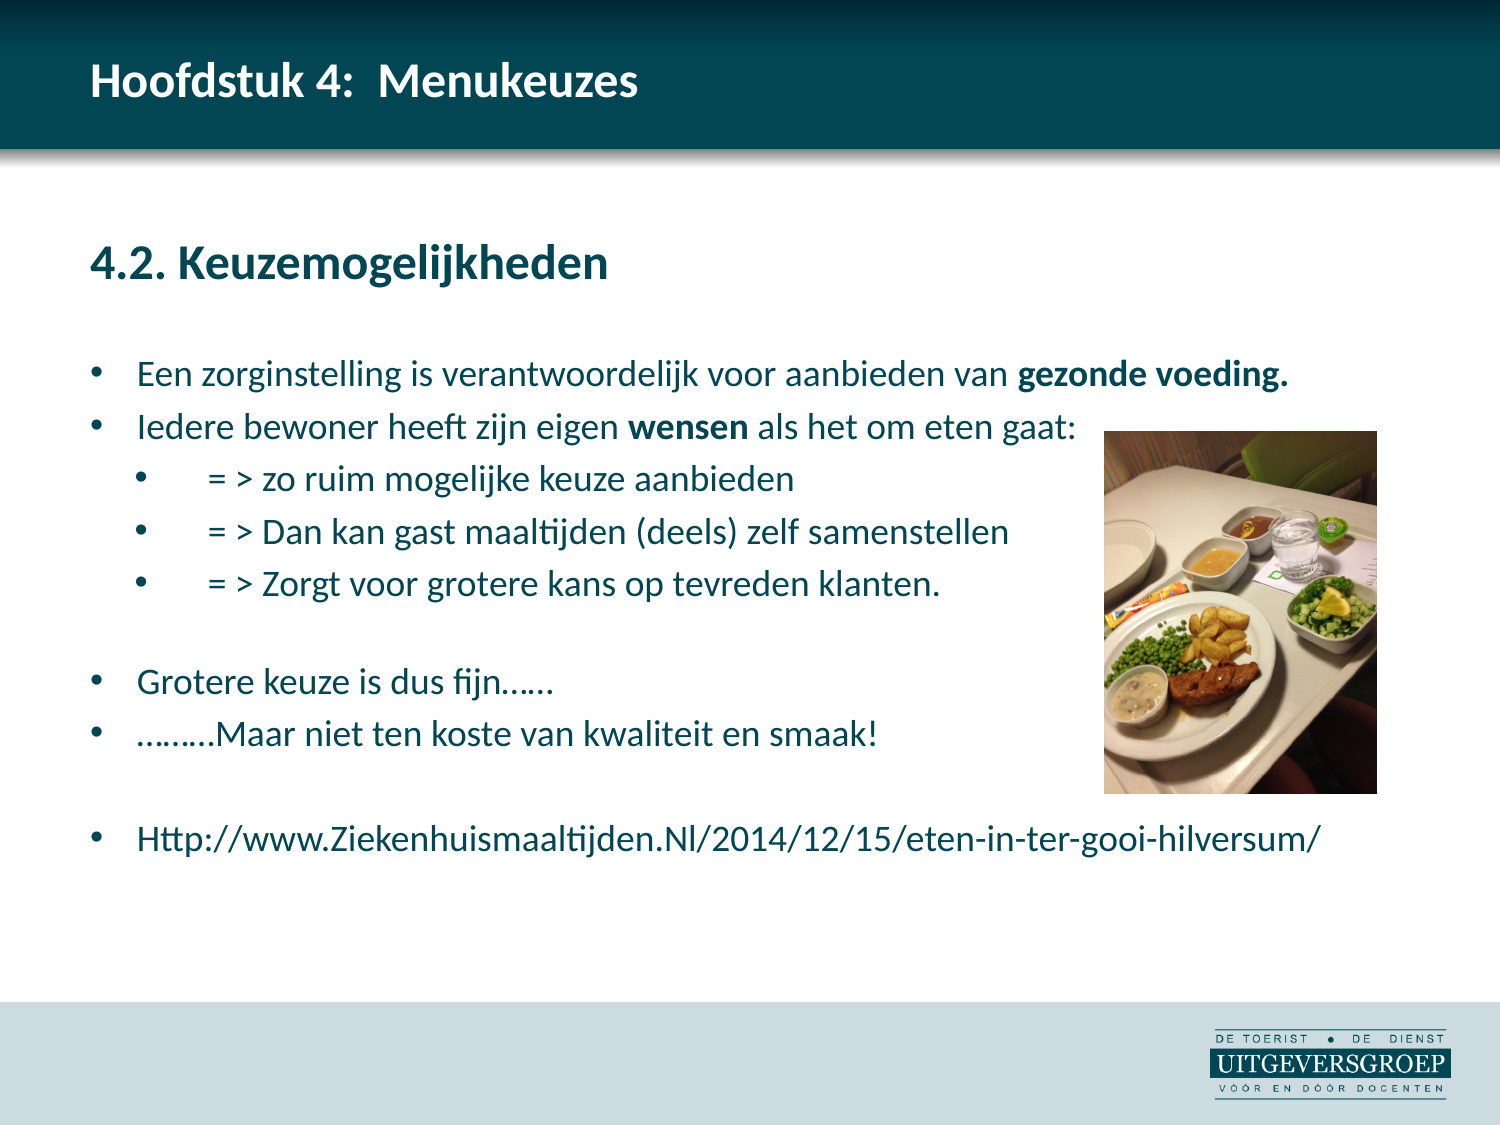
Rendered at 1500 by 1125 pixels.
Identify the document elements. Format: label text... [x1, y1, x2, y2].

picture [1210, 1021, 1451, 1106]
title Hoofdstuk 4: Menukeuzes [75, 0, 1425, 172]
list 4.2. Keuzemogelijkheden Een zorginstelling is verantwoordelijk voor aanbieden van gezonde voeding. Iedere bewoner heeft zijn eigen wensen als het om eten gaat: = > zo ruim mogelijke keuze aanbieden = > Dan kan gast maaltijden (deels) zelf samenstellen = > Zorgt voor grotere kans op tevreden klanten. Grotere keuze is dus fijn…… ………Maar niet ten koste van kwaliteit en smaak! Http://www.Ziekenhuismaaltijden.Nl/2014/12/15/eten-in-ter-gooi-hilversum/ [75, 221, 1425, 965]
picture [1104, 431, 1377, 794]
